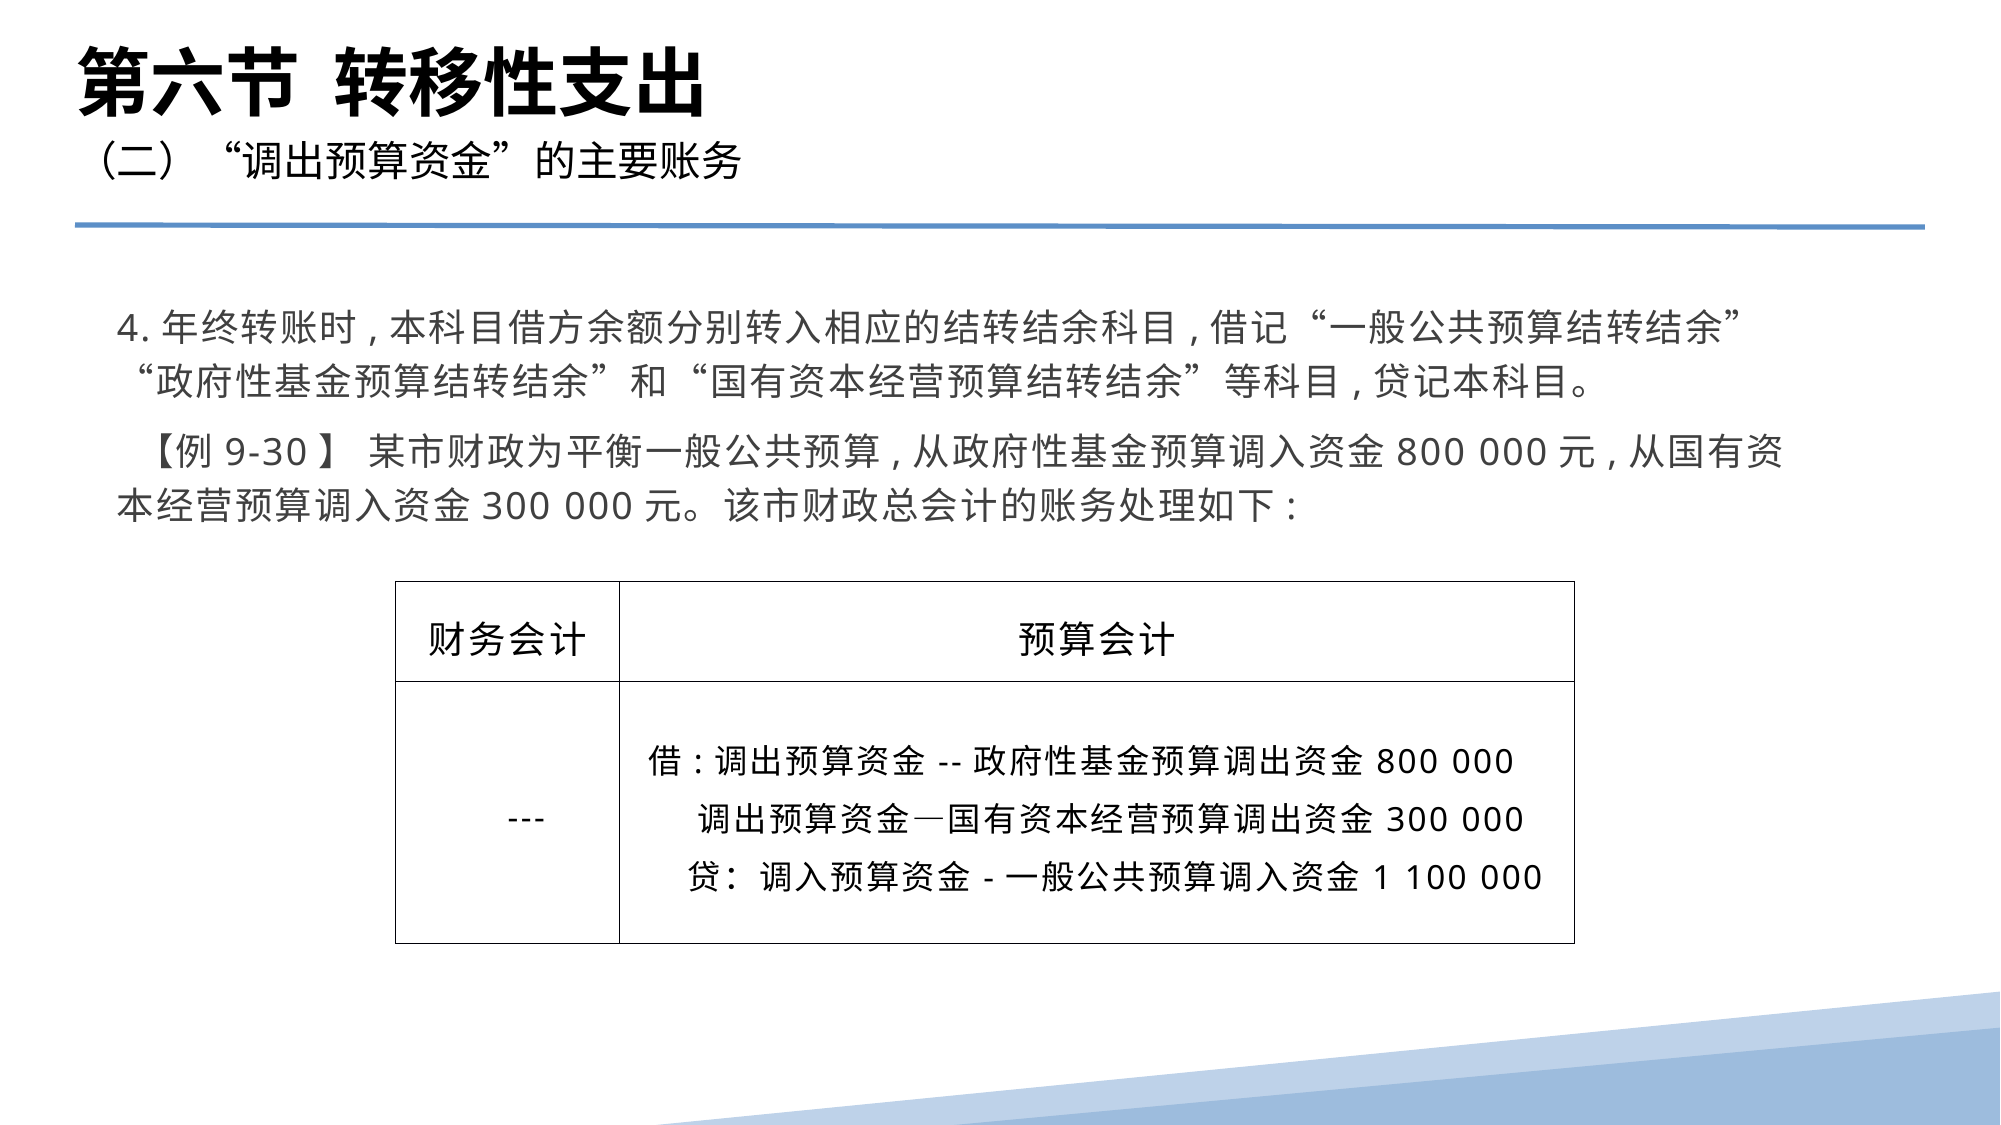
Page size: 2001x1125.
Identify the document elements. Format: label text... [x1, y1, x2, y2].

table_cell --- [396, 682, 619, 943]
text_box 第六节 转移性支出 [75, 24, 1925, 124]
table_header 财务会计 [396, 582, 619, 681]
table_cell 借:调出预算资金--政府性基金预算调出资金800 000 调出预算资金—国有资本经营预算调出资金300 000 贷：调入预算资金-一般公共预算调入资金1 100 000 [620, 682, 1574, 943]
text_box 4.年终转账时,本科目借方余额分别转入相应的结转结余科目,借记“一般公共预算结转结余”“政府性基金预算结转结余”和“国有资本经营预算结转结余”等科目,贷记本科目。 【例9-30】 某市财政为平衡一般公共预算,从政府性基金预算调入资金800 000元,从国有资本经营预算调入资金300 000元。该市财政总会计的账务处理如下: [106, 240, 1818, 582]
table_header 预算会计 [620, 582, 1574, 681]
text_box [656, 991, 2000, 1125]
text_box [74, 224, 1925, 228]
text_box （二）“调出预算资金”的主要账务 [75, 124, 1925, 200]
